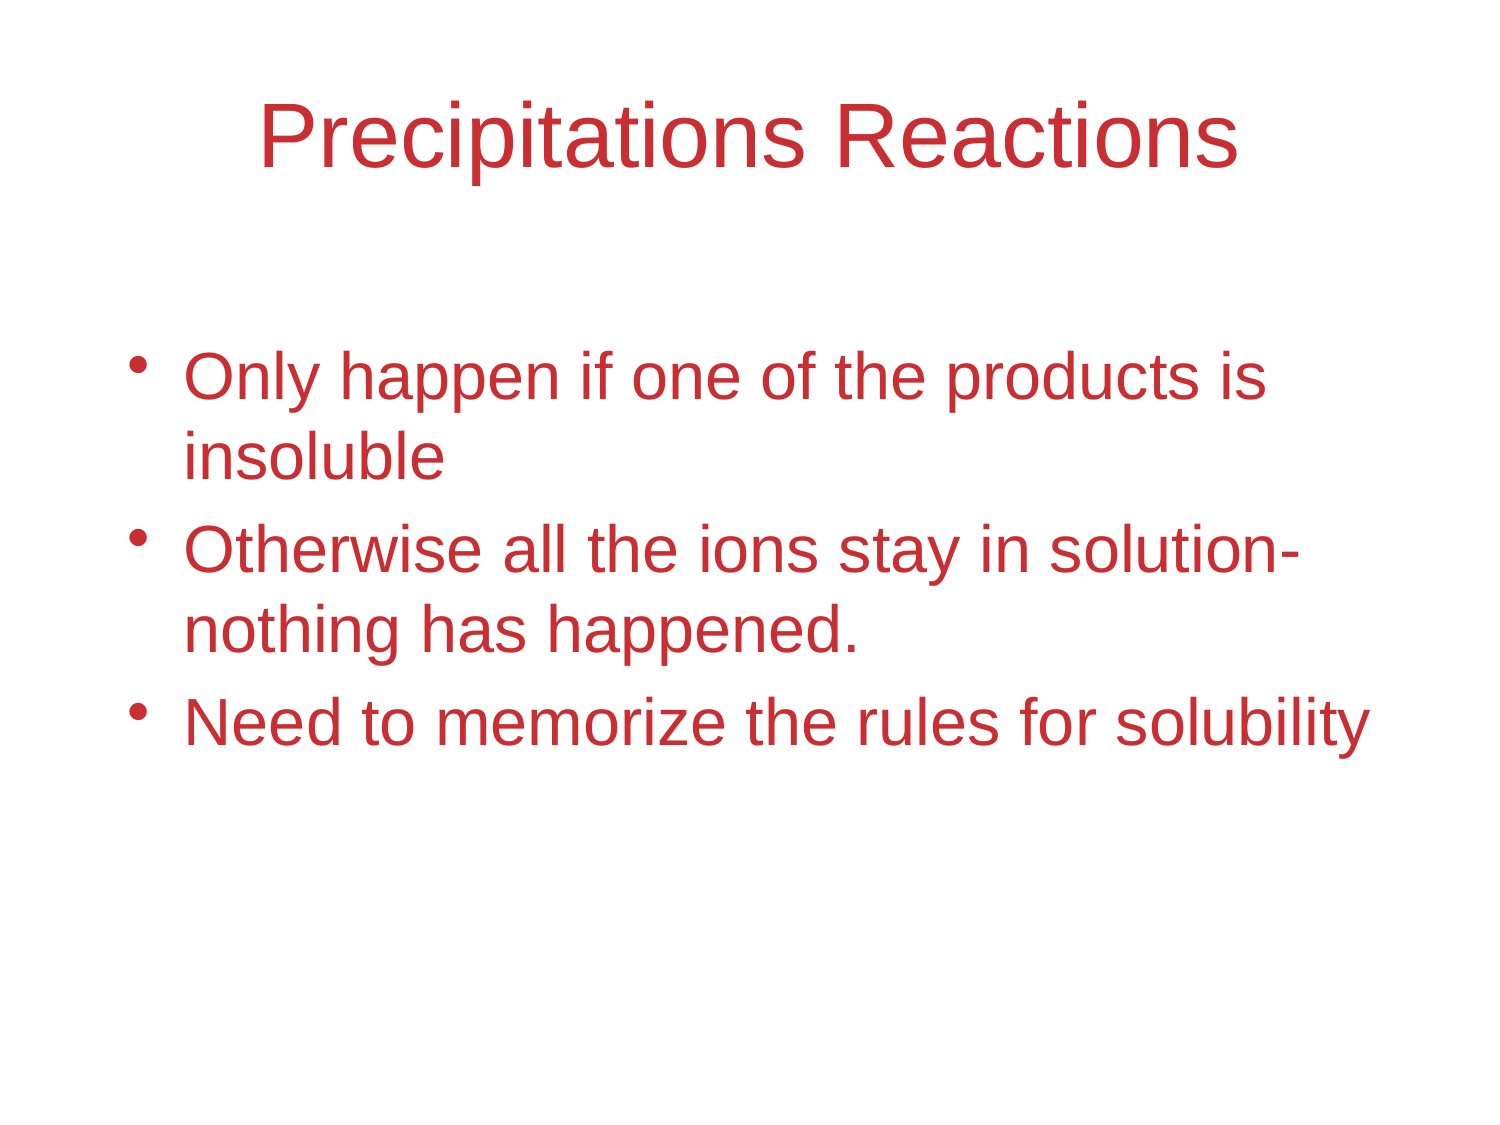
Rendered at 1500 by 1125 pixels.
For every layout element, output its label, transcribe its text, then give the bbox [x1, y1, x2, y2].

list Only happen if one of the products is insoluble Otherwise all the ions stay in solution- nothing has happened. Need to memorize the rules for solubility [112, 324, 1388, 1001]
title Precipitations Reactions [112, 37, 1388, 226]
